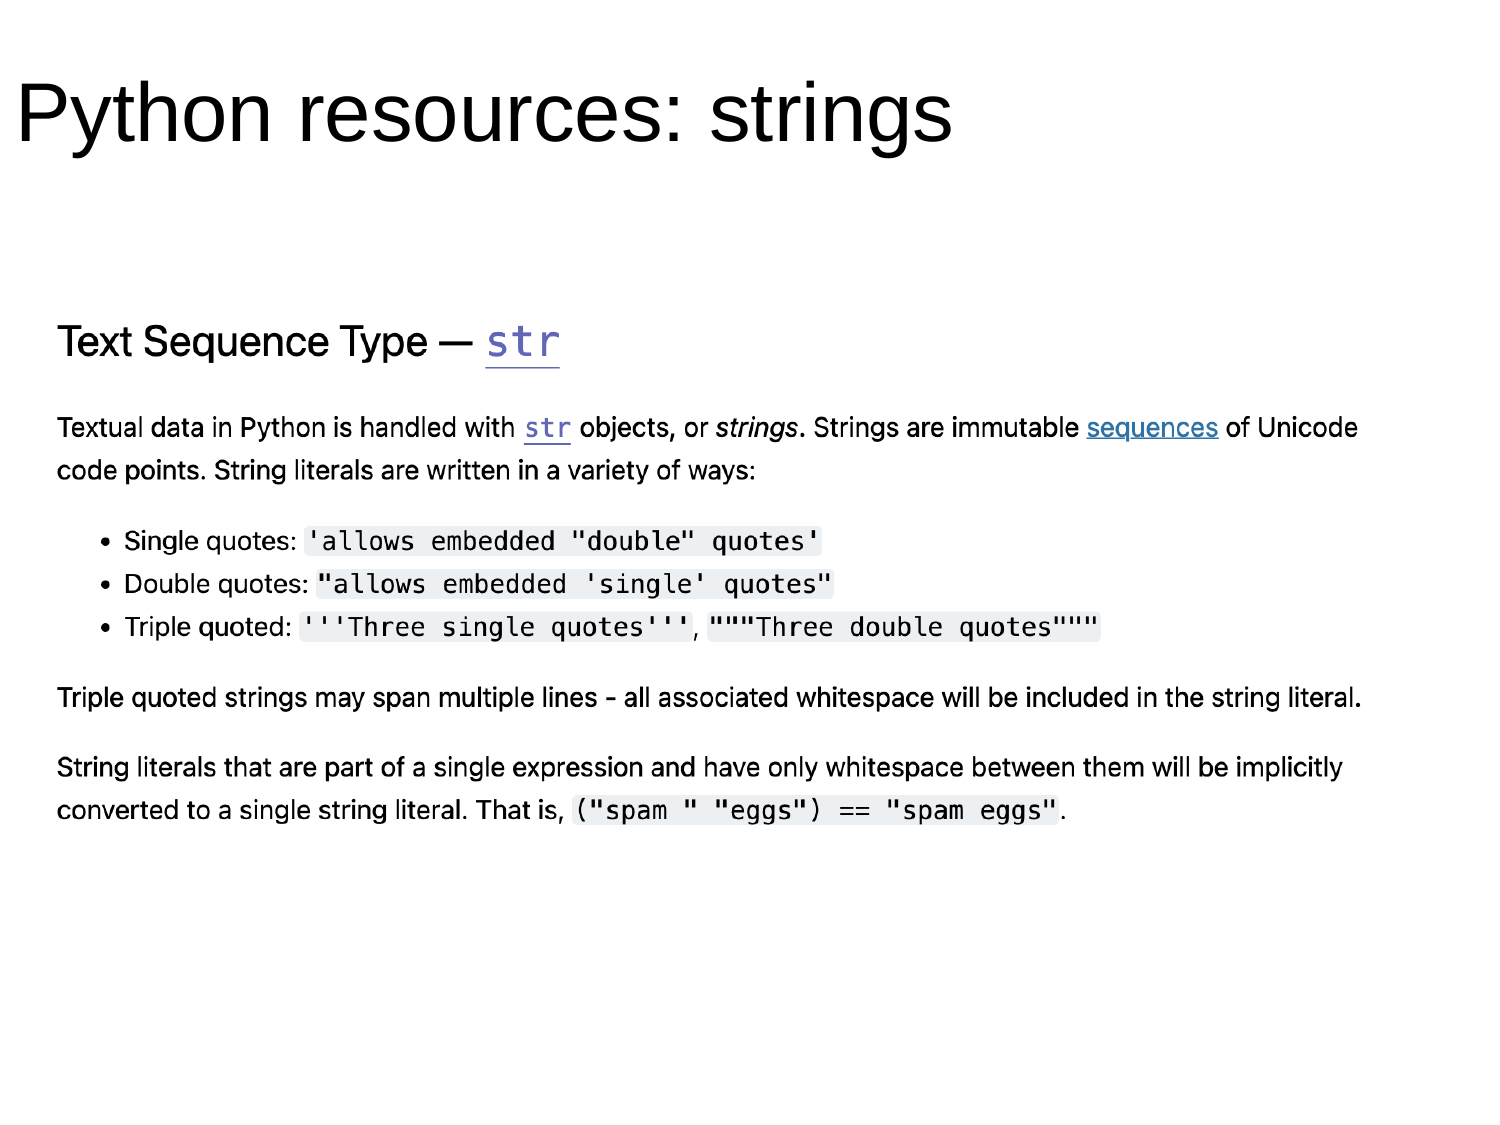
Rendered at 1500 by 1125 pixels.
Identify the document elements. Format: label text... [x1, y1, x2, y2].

title Python resources: strings [0, 5, 1294, 224]
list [36, 310, 1408, 845]
